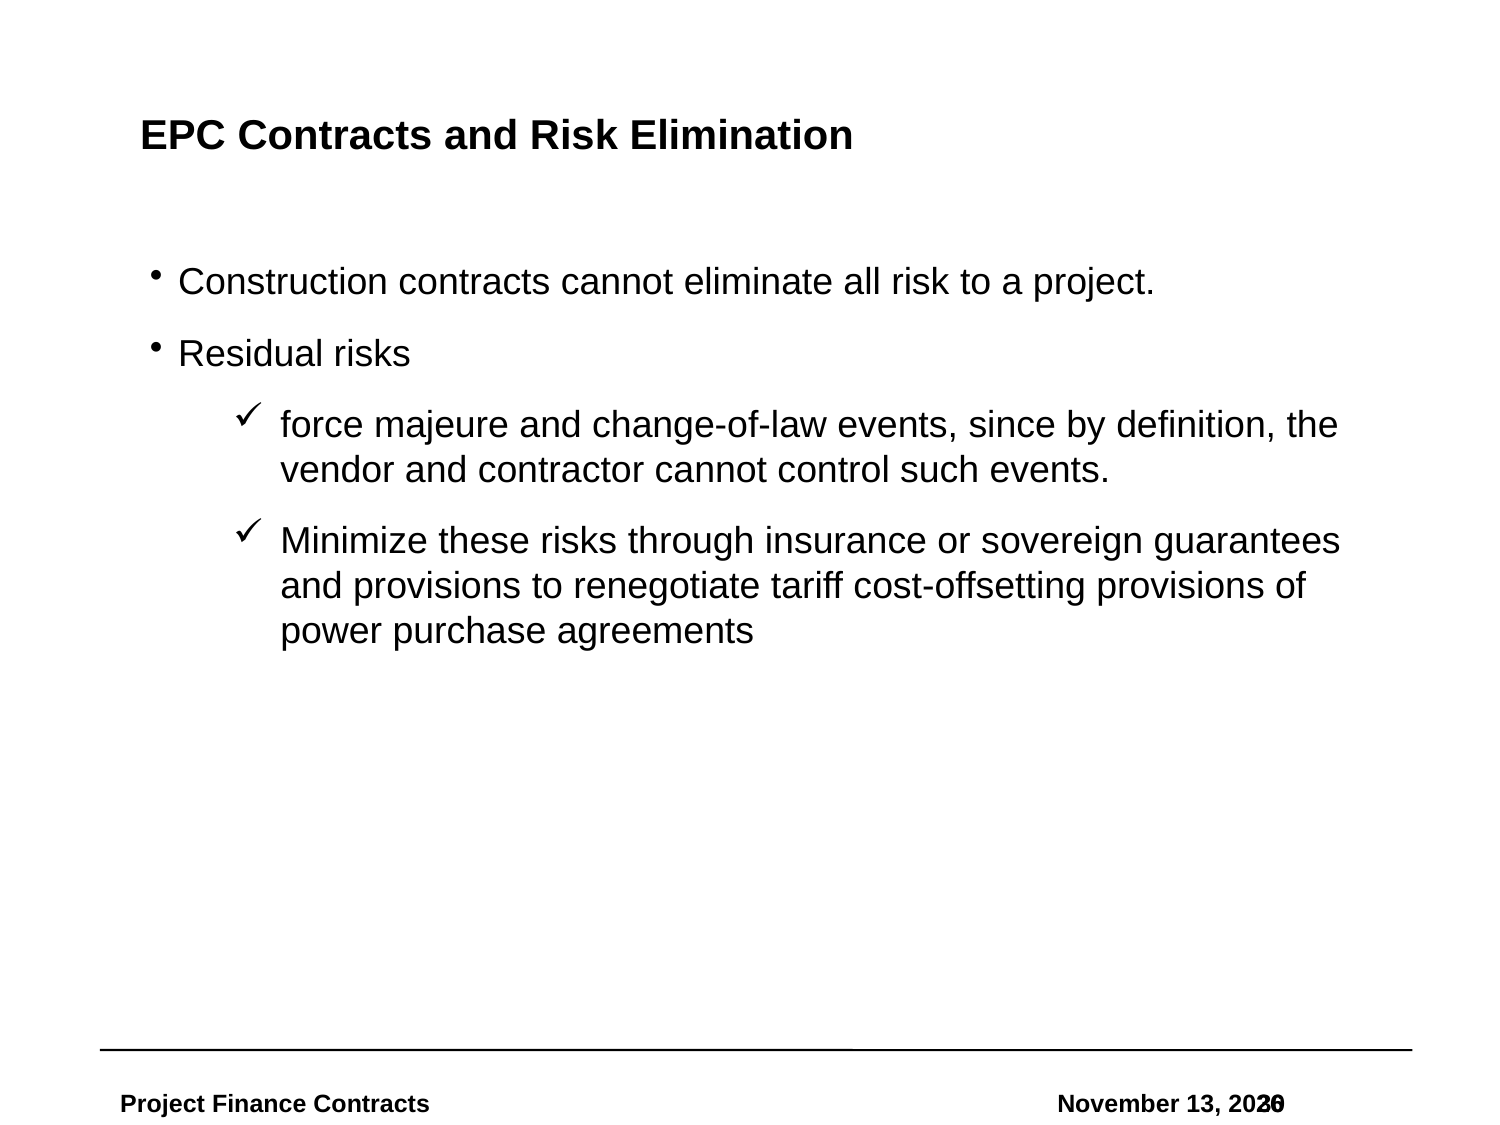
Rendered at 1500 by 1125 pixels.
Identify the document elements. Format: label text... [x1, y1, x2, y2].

title EPC Contracts and Risk Elimination [124, 99, 1288, 226]
list Construction contracts cannot eliminate all risk to a project. Residual risks force majeure and change-of-law events, since by definition, the vendor and contractor cannot control such events. Minimize these risks through insurance or sovereign guarantees and provisions to renegotiate tariff cost-offsetting provisions of power purchase agreements [124, 249, 1376, 1001]
